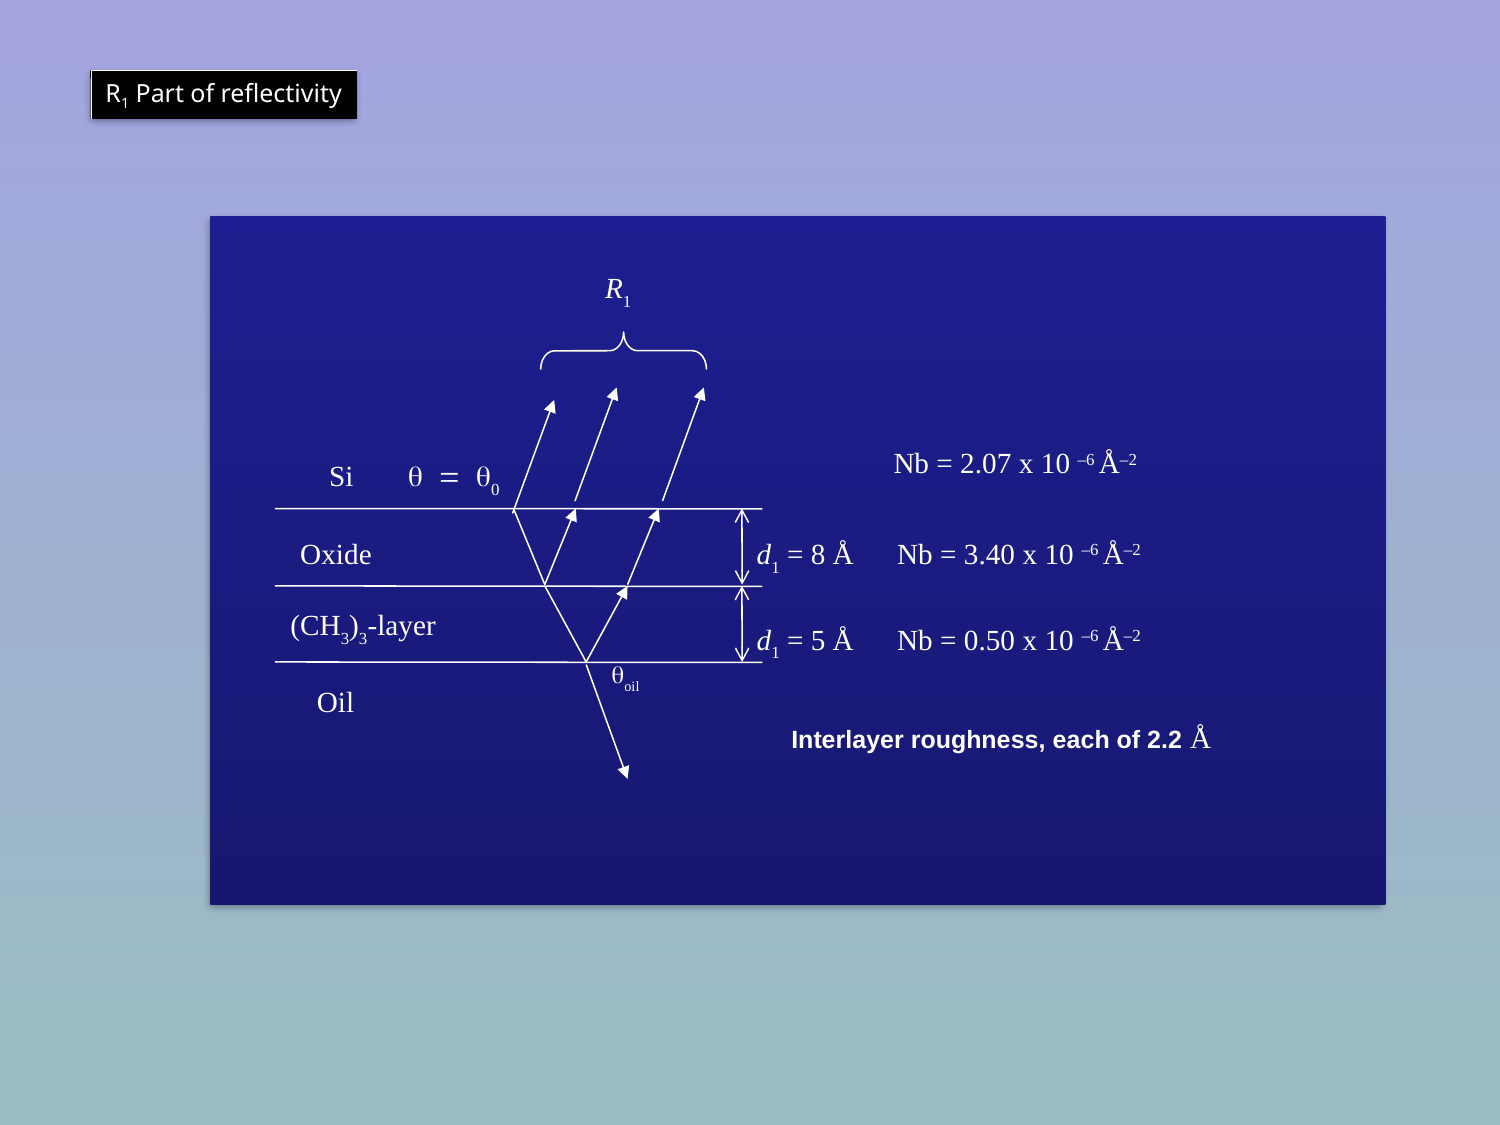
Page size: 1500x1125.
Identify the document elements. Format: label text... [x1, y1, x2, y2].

text_box Interlayer roughness, each of 2.2 Å [776, 712, 1227, 763]
text_box [586, 585, 628, 662]
text_box Si [314, 449, 369, 535]
text_box qoil [596, 651, 670, 662]
text_box [734, 585, 750, 613]
text_box R1 [590, 262, 686, 319]
text_box qoil [596, 663, 670, 732]
text_box [512, 399, 556, 514]
text_box [610, 732, 630, 779]
text_box d1 = 5 Å Nb = 0.50 x 10 –6 Å–2 [741, 613, 1238, 670]
text_box d1 = 8 Å Nb = 3.40 x 10 –6 Å–2 [741, 528, 1288, 584]
text_box Oxide [285, 527, 387, 599]
text_box [662, 387, 706, 502]
text_box (CH3)3-layer [275, 599, 451, 656]
text_box [574, 387, 619, 502]
text_box q = q0 [393, 449, 515, 506]
text_box R1 Part of reflectivity [90, 70, 358, 119]
text_box [734, 508, 750, 528]
text_box [540, 332, 707, 370]
text_box Oil [302, 676, 370, 726]
text_box Nb = 2.07 x 10 –6 Å–2 [864, 437, 1152, 488]
text_box [544, 508, 577, 585]
text_box [210, 216, 1386, 905]
text_box [627, 508, 660, 585]
